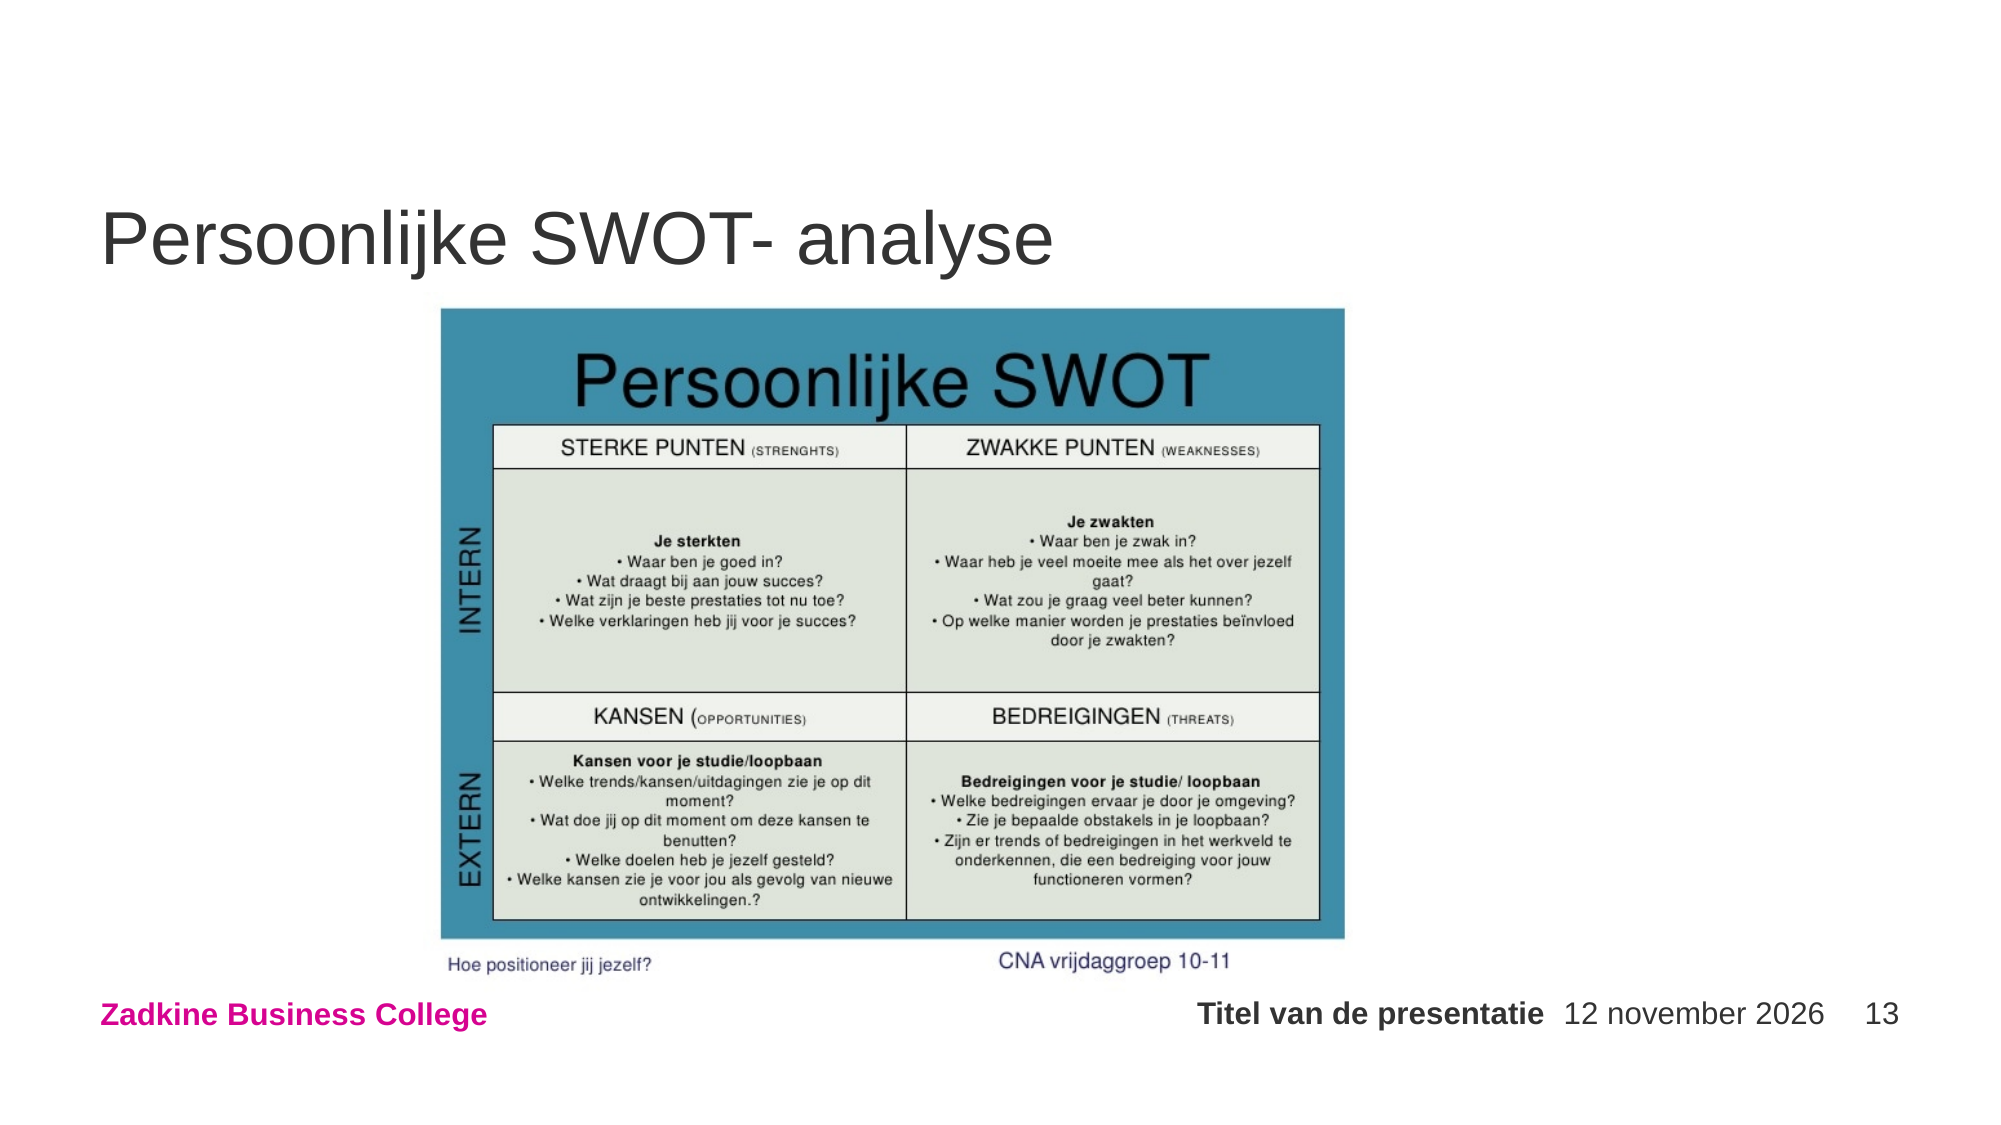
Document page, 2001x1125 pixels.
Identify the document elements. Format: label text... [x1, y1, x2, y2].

picture [423, 292, 1363, 994]
list Persoonlijke SWOT- analyse [100, 189, 1900, 280]
slide_number 13 [1825, 993, 1900, 1033]
footer Titel van de presentatie [870, 993, 1546, 1033]
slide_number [1546, 993, 1825, 1033]
